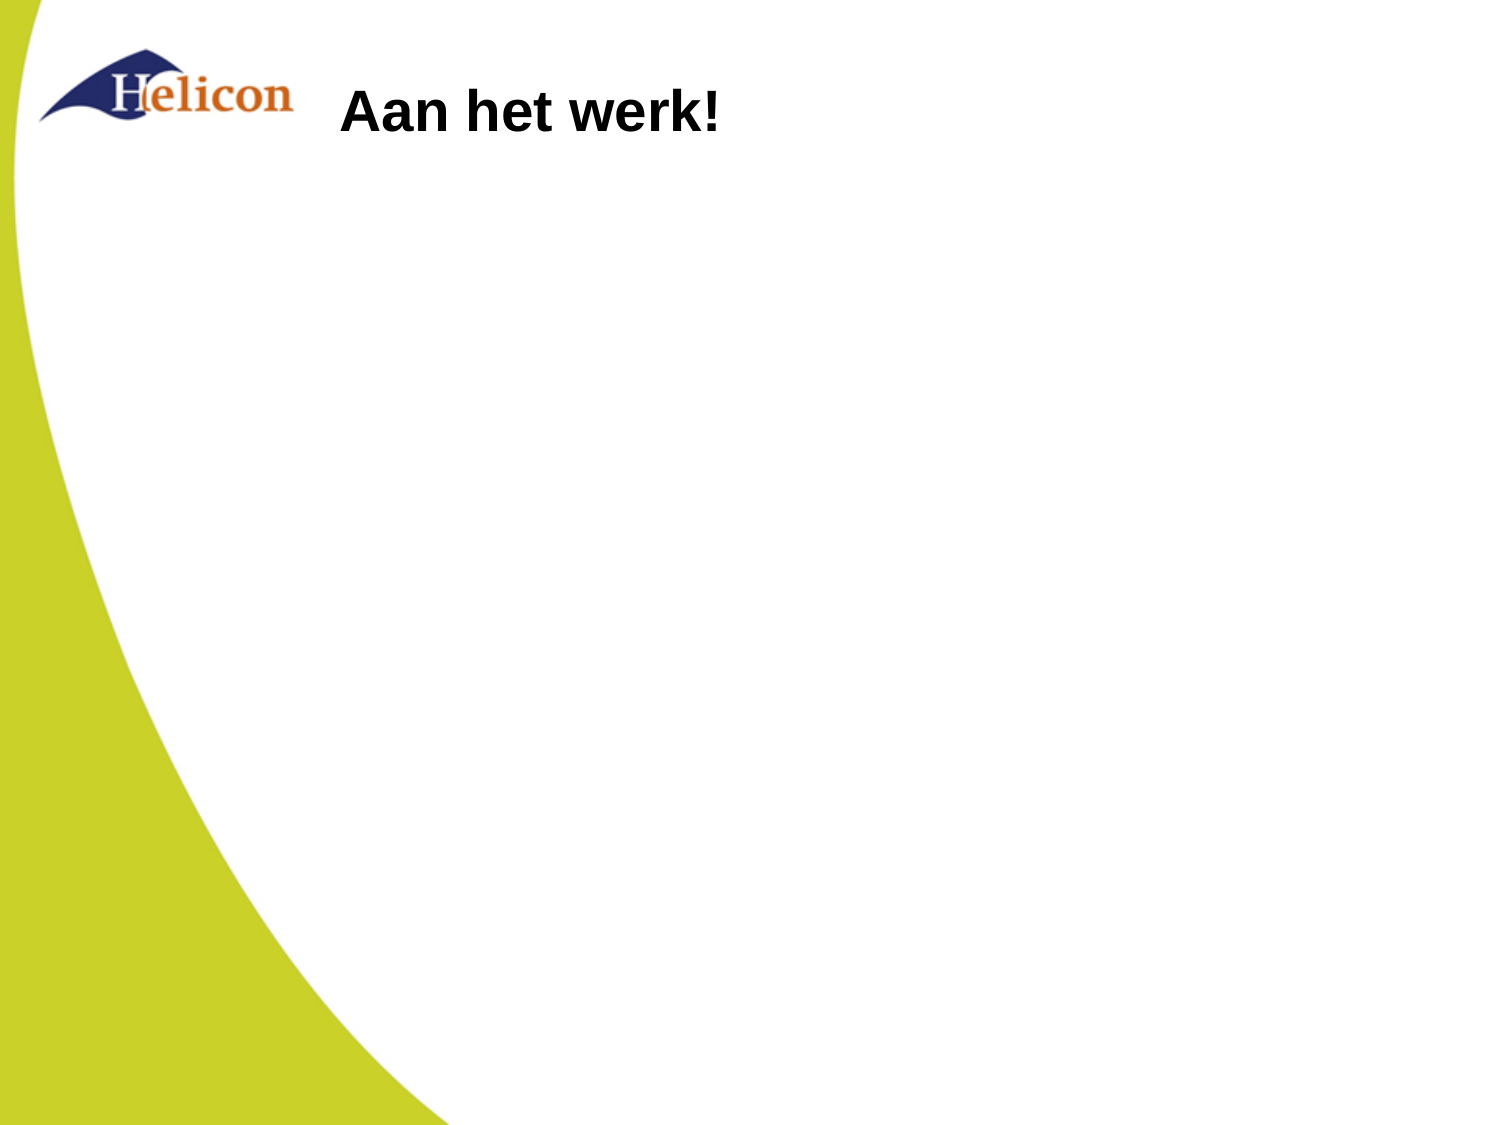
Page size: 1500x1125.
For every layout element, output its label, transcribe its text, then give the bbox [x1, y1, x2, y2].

picture [0, 0, 1500, 1125]
title Aan het werk! [324, 54, 1415, 161]
